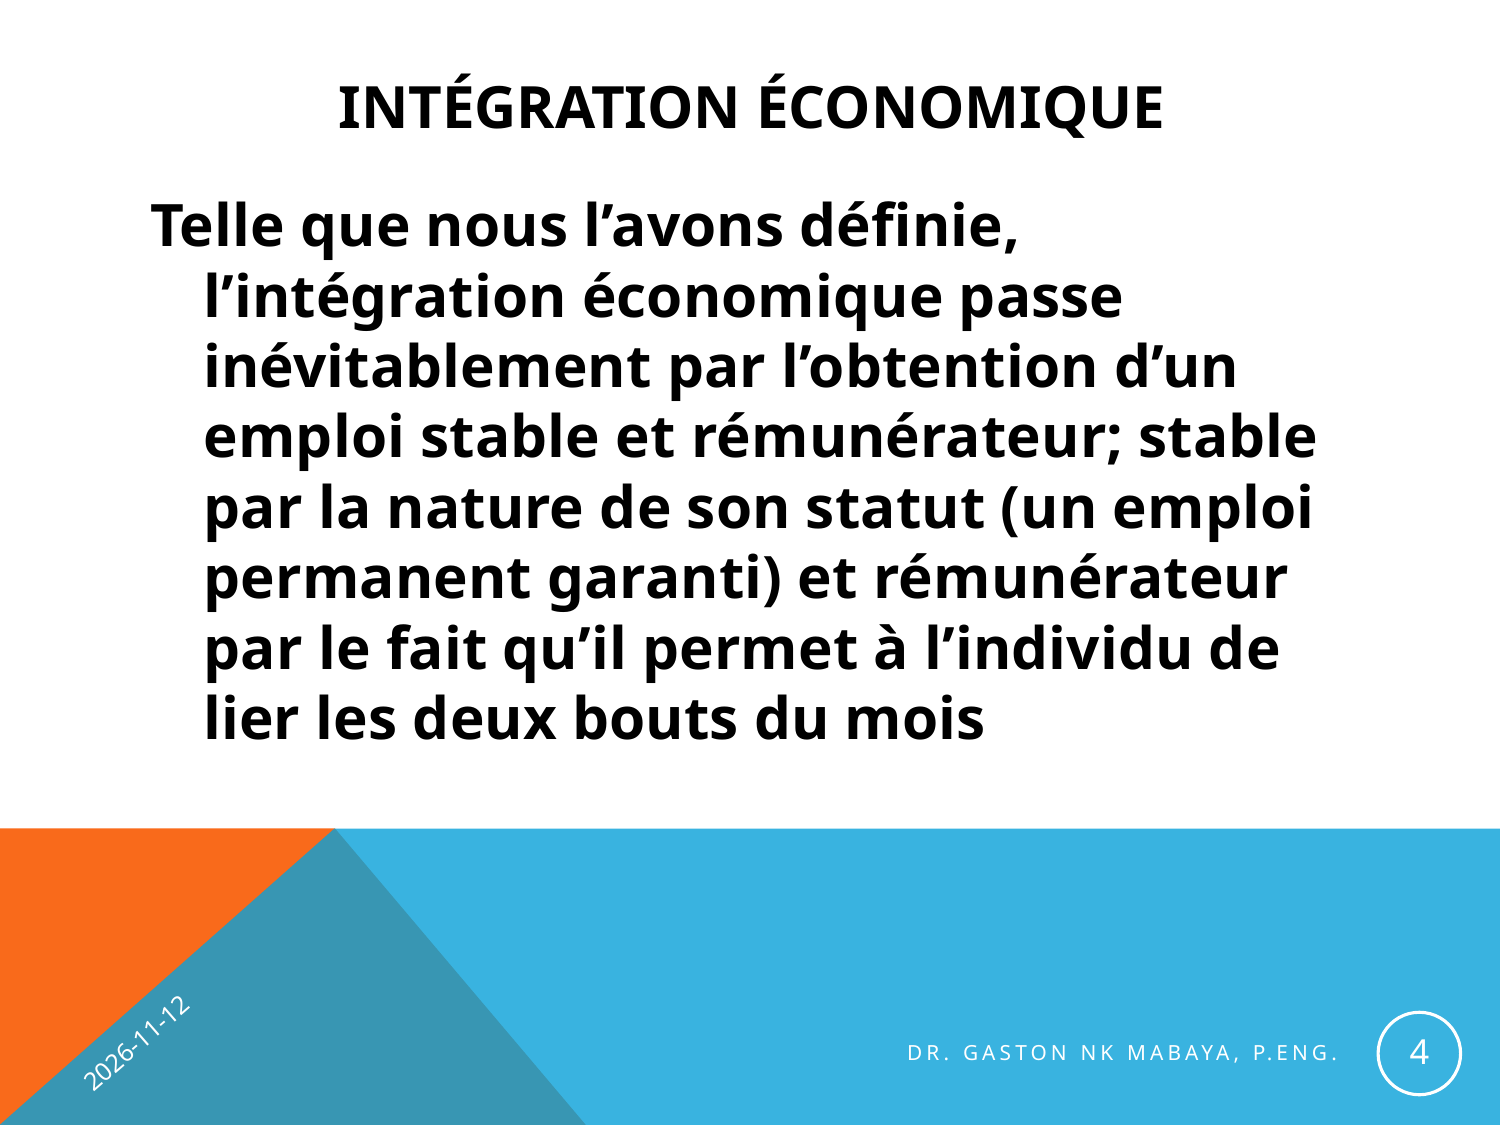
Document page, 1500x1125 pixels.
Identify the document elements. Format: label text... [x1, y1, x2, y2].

title Intégration économique [135, 60, 1369, 150]
slide_number 4 [1376, 1010, 1463, 1097]
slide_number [65, 849, 357, 1109]
footer Dr. Gaston NK Mabaya, P.Eng. [577, 1031, 1352, 1076]
list Telle que nous l’avons définie, l’intégration économique passe inévitablement par l’obtention d’un emploi stable et rémunérateur; stable par la nature de son statut (un emploi permanent garanti) et rémunérateur par le fait qu’il permet à l’individu de lier les deux bouts du mois [135, 180, 1369, 768]
